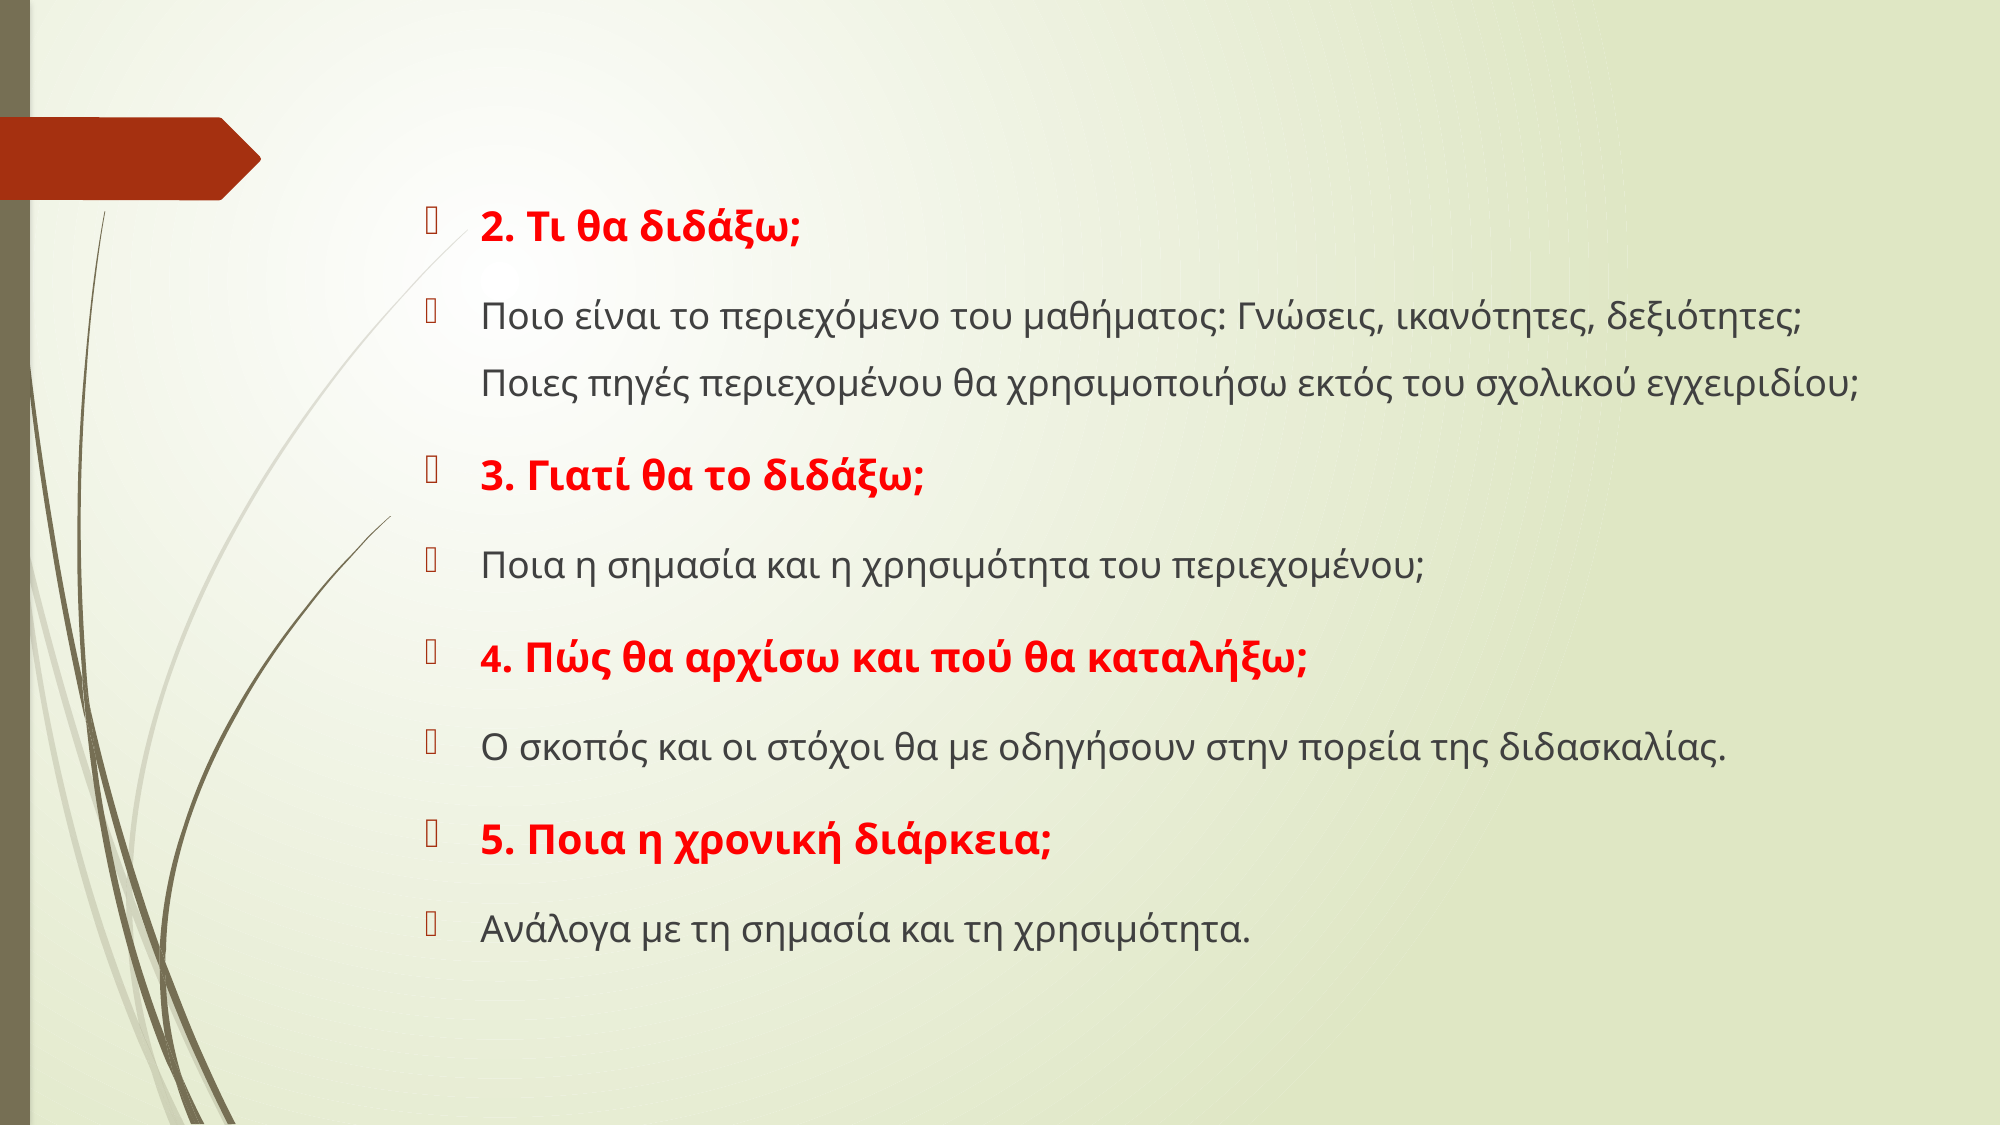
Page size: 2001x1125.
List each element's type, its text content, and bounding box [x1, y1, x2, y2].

list 2. Τι θα διδάξω; Ποιο είναι το περιεχόμενο του μαθήματος: Γνώσεις, ικανότητες, δεξιότητες; Ποιες πηγές περιεχομένου θα χρησιμοποιήσω εκτός του σχολικού εγχειριδίου; 3. Γιατί θα το διδάξω; Ποια η σημασία και η χρησιμότητα του περιεχομένου; 4. Πώς θα αρχίσω και πού θα καταλήξω; Ο σκοπός και οι στόχοι θα με οδηγήσουν στην πορεία της διδασκαλίας. 5. Ποια η χρονική διάρκεια; Ανάλογα με τη σημασία και τη χρησιμότητα. [409, 167, 1888, 1019]
